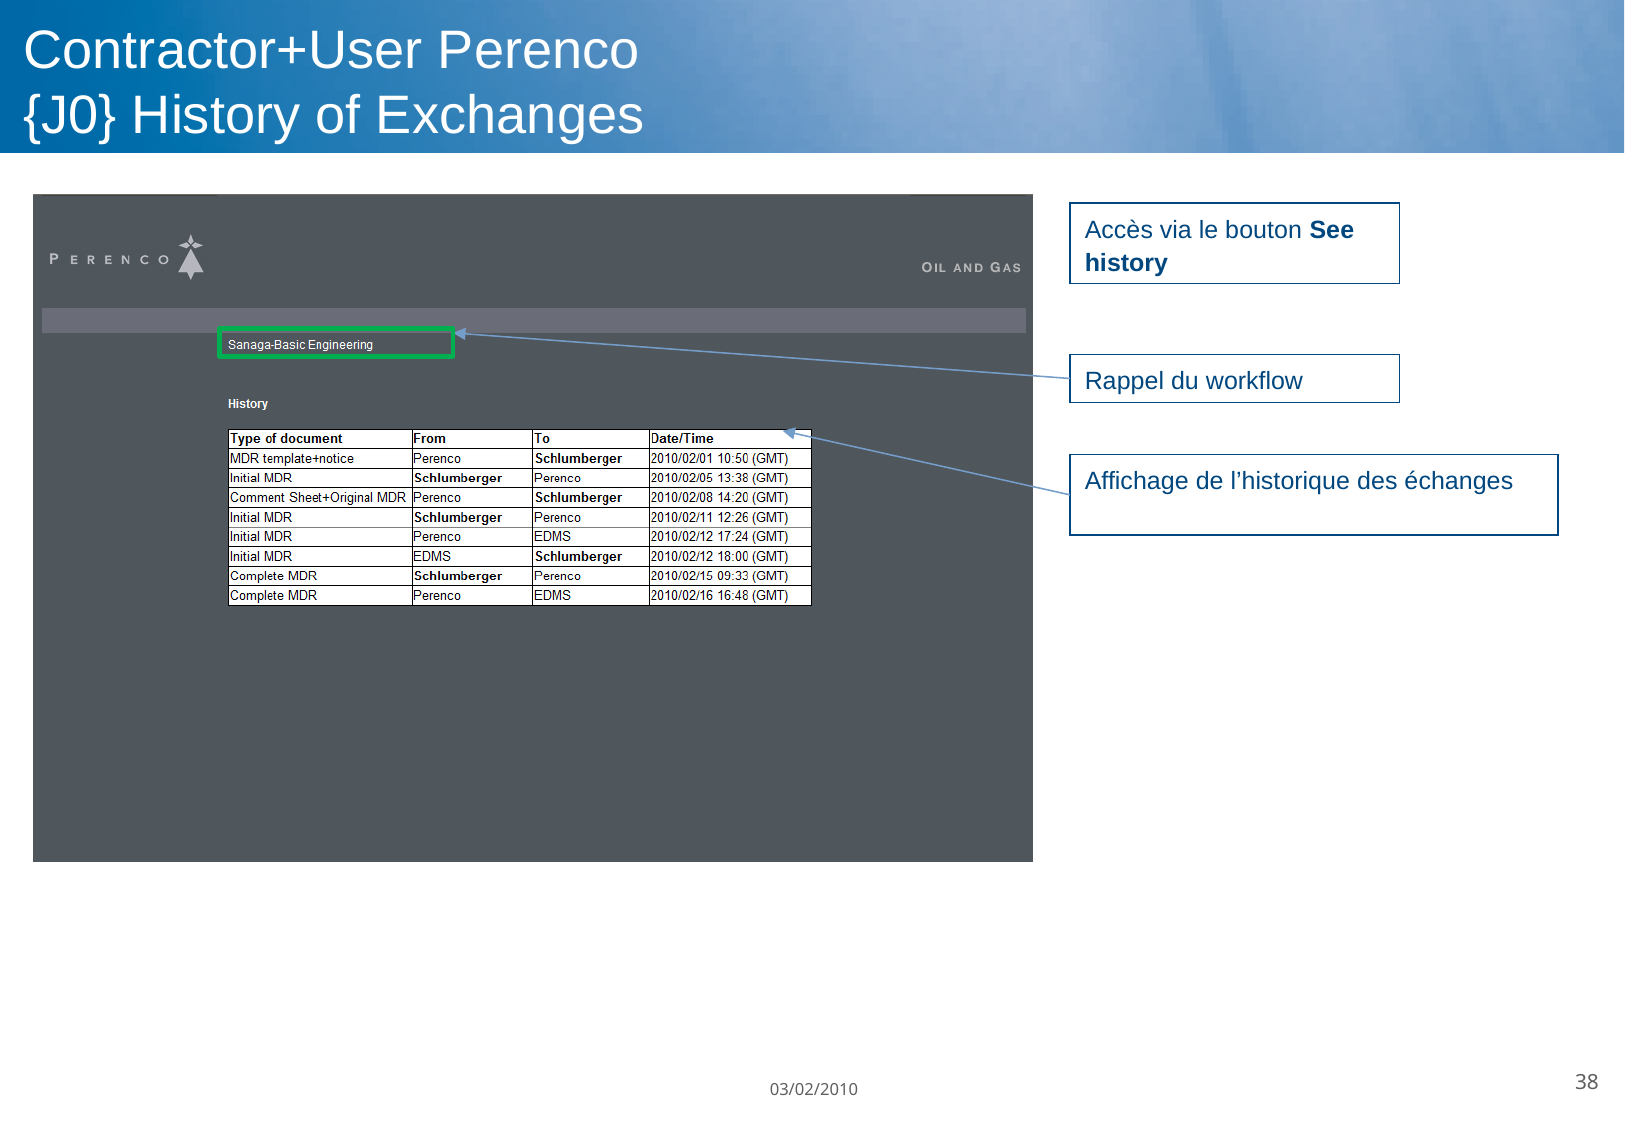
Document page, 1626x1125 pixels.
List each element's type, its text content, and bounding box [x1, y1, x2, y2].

title Contractor+User Perenco {J0} History of Exchanges [0, 0, 1625, 153]
text_box Accès via le bouton See history [1070, 203, 1400, 284]
slide_number 38 [13, 1060, 1615, 1104]
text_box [782, 430, 1071, 496]
text_box Affichage de l’historique des échanges [1070, 454, 1558, 536]
text_box Rappel du workflow [1070, 354, 1400, 403]
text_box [452, 332, 1071, 378]
footer 03/02/2010 [14, 1070, 1615, 1104]
picture [33, 194, 1033, 863]
